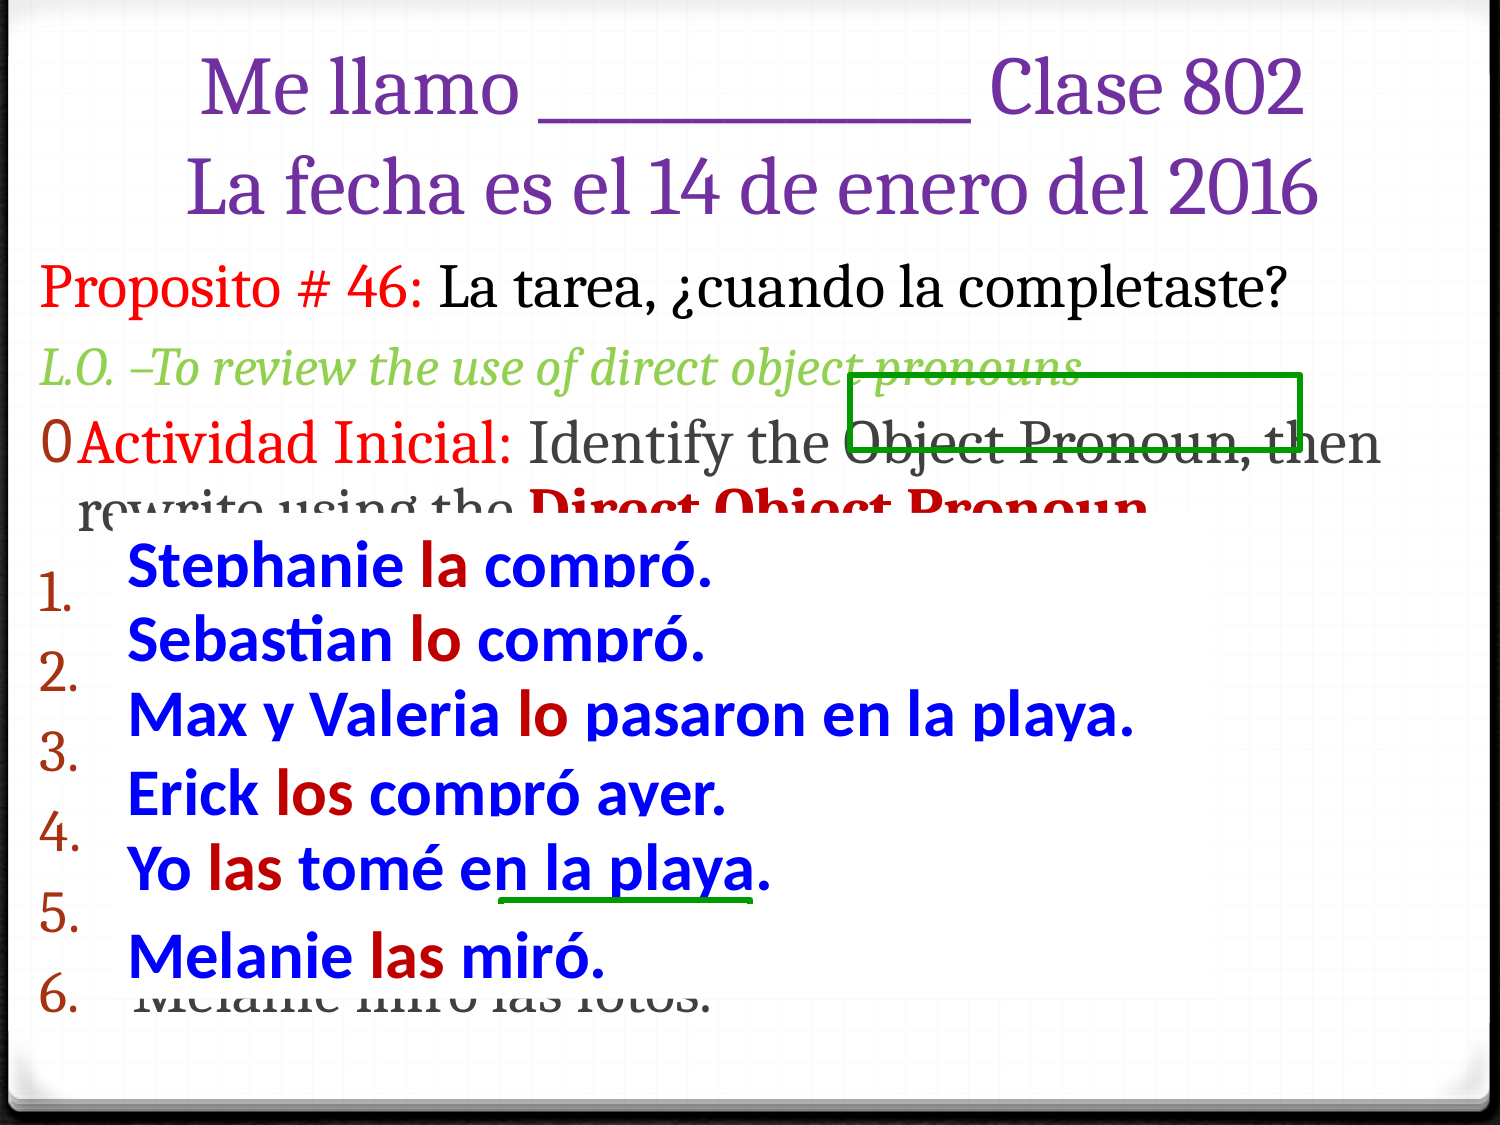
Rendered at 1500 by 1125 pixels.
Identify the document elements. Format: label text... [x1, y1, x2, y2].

picture [0, 0, 1500, 1125]
text_box Sebastian lo compró. [112, 587, 1213, 662]
text_box [848, 373, 1301, 451]
text_box Melanie las miró. [112, 904, 1213, 999]
text_box Stephanie la compró. [112, 512, 1213, 587]
title Me llamo ______________ Clase 802 La fecha es el 14 de enero del 2016 [93, 12, 1413, 237]
text_box Erick los compró ayer. [112, 741, 1213, 816]
text_box Max y Valeria lo pasaron en la playa. [112, 662, 1213, 741]
text_box Yo las tomé en la playa. [112, 816, 1213, 904]
text_box [499, 898, 752, 904]
list Proposito # 46: La tarea, ¿cuando la completaste? L.O. –To review the use of direct object pronouns Actividad Inicial: Identify the Object Pronoun, then rewrite using the Direct Object Pronoun. Stephanie compró la crema protectora. Sebastian compró el bañador ayer. Max y Valeria pasaron el día en la playa. Erick compró los anteojos de sol ayer. Yo tomé las fotos en la playa. Melanie miró las fotos. [24, 237, 1475, 1038]
